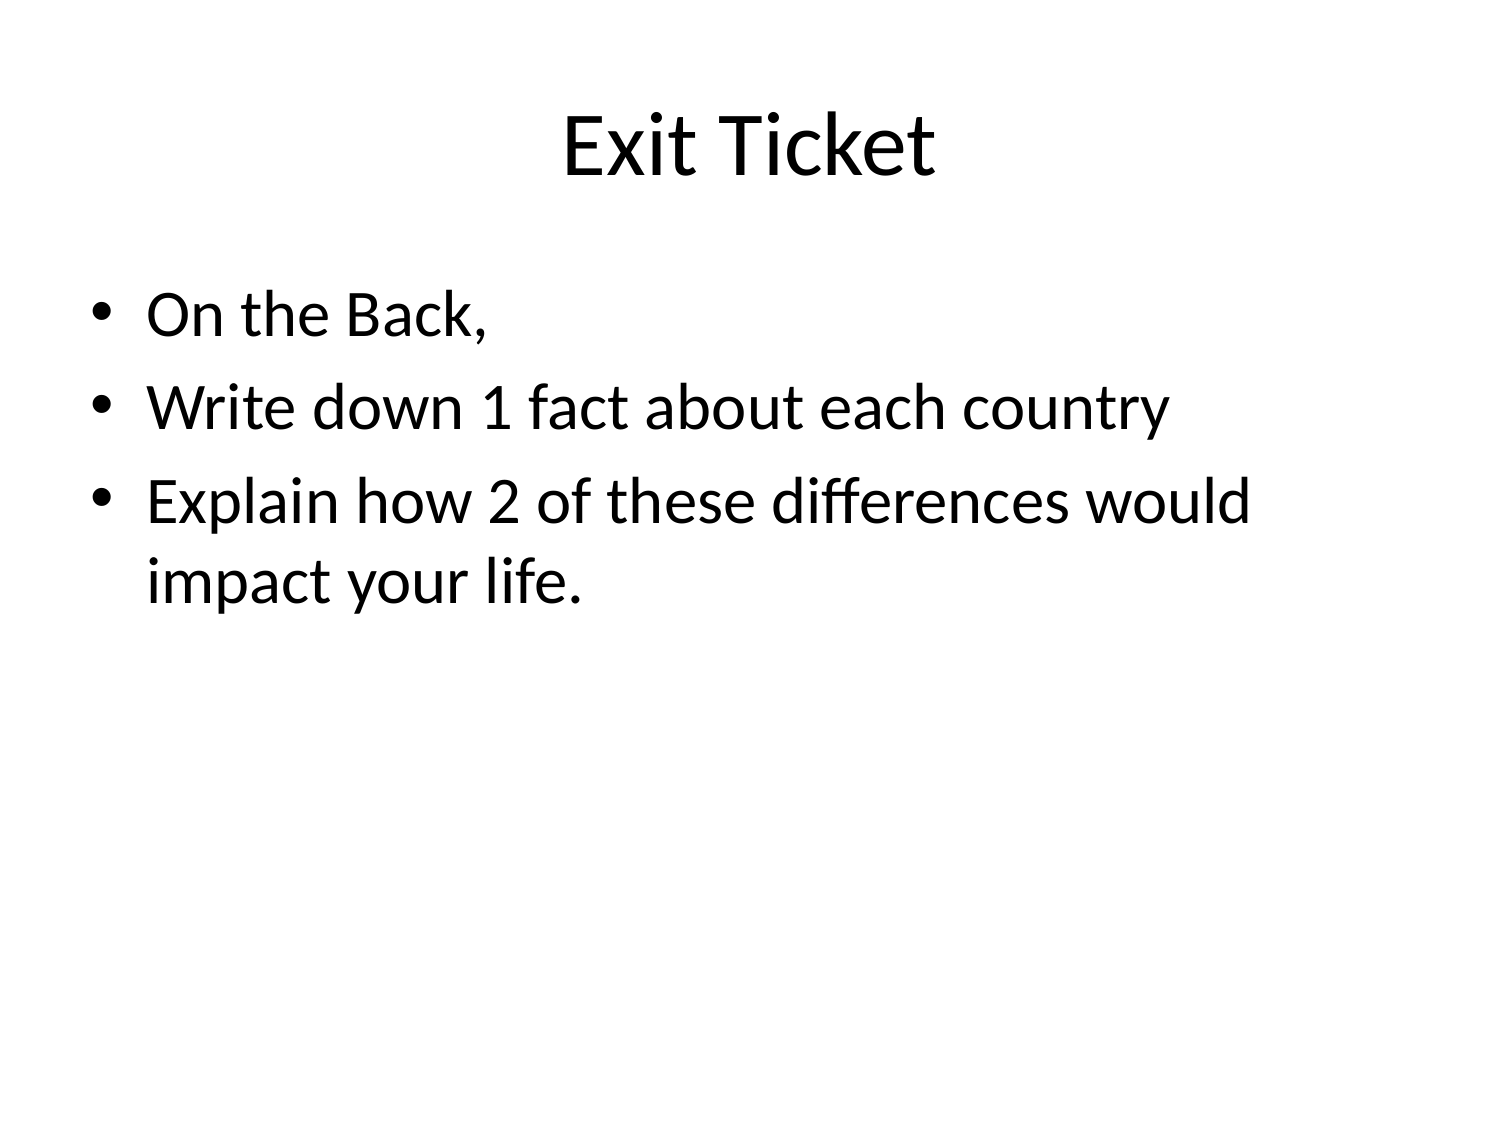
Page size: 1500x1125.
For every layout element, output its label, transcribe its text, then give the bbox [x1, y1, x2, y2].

list On the Back, Write down 1 fact about each country Explain how 2 of these differences would impact your life. [75, 262, 1425, 1005]
title Exit Ticket [75, 45, 1425, 233]
